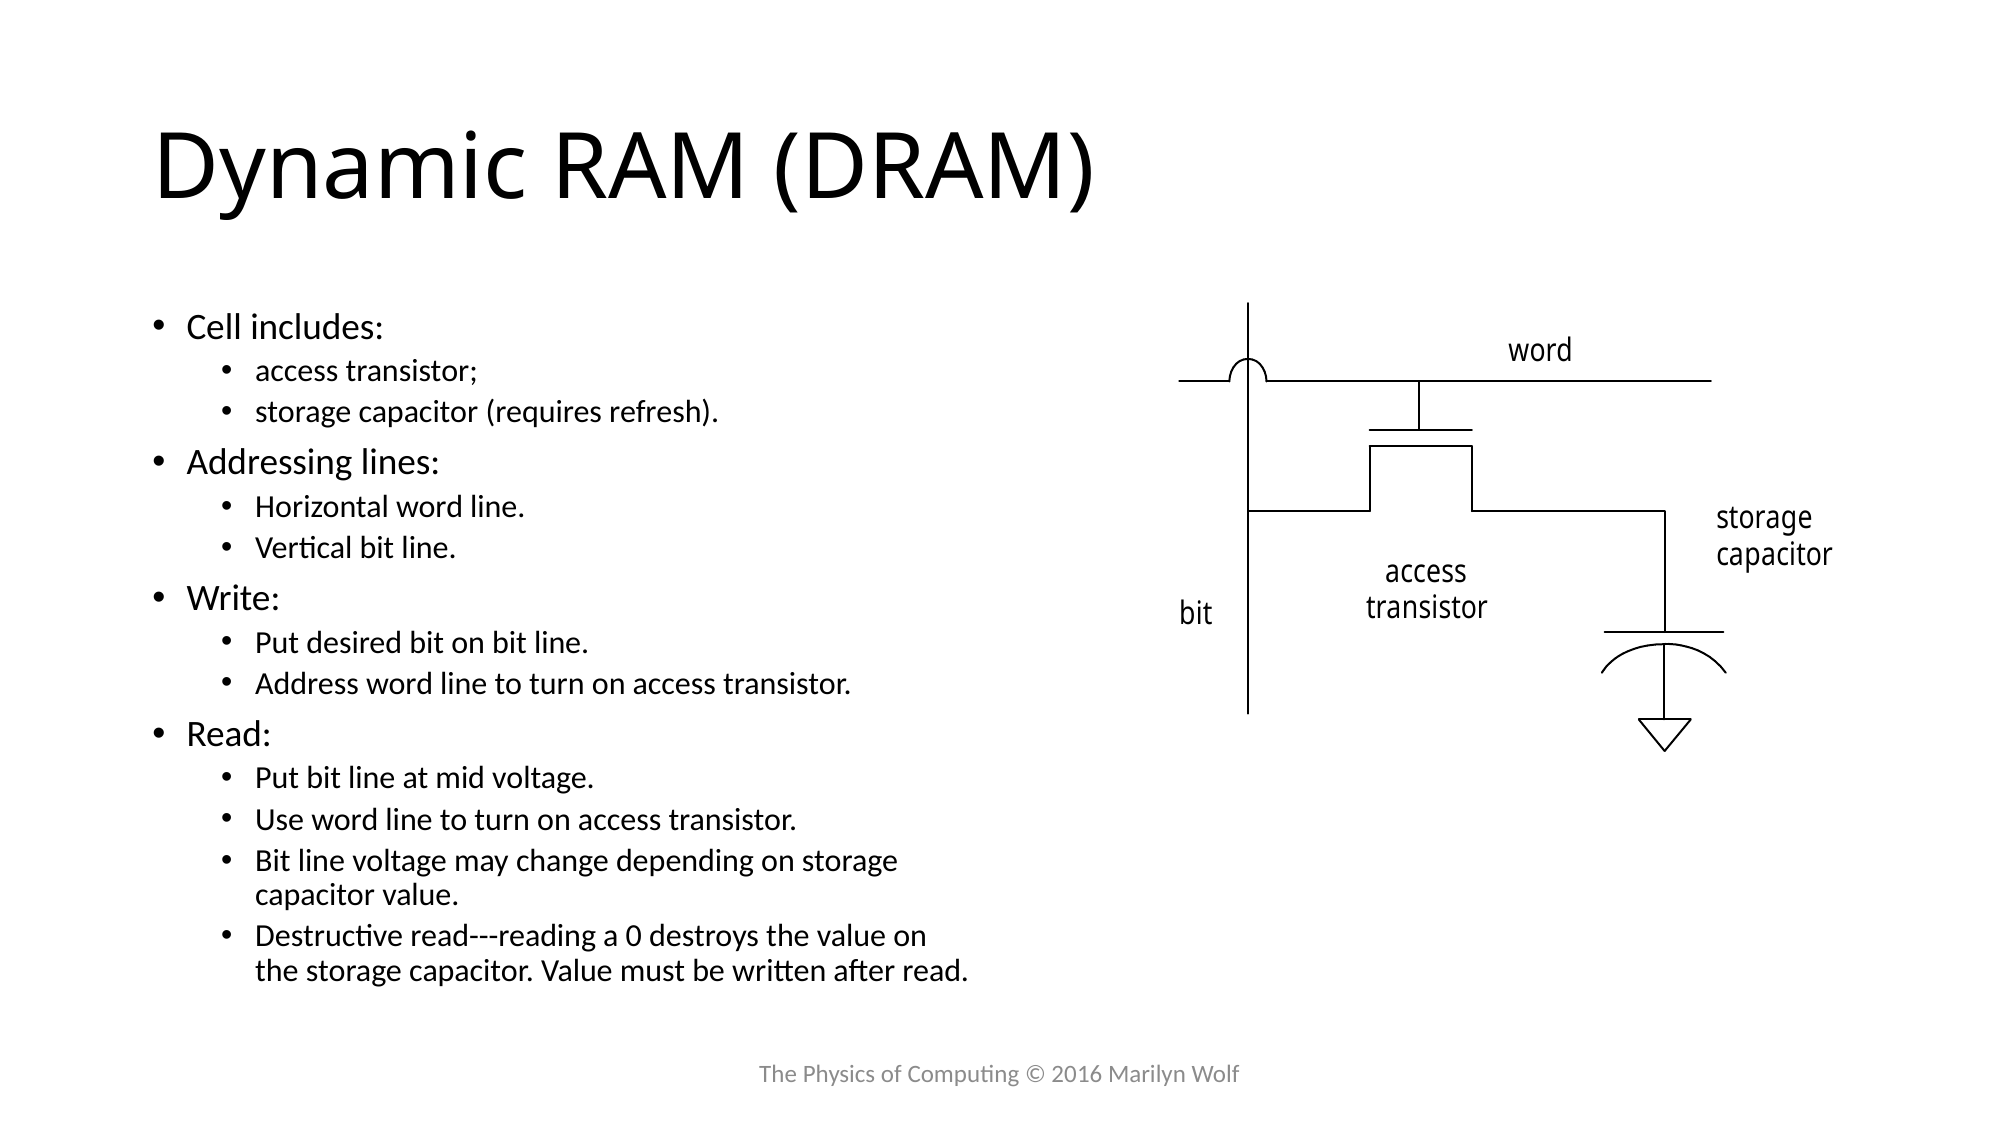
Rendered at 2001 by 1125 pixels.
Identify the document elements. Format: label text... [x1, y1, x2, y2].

footer The Physics of Computing © 2016 Marilyn Wolf [662, 1042, 1338, 1103]
title Dynamic RAM (DRAM) [137, 59, 1863, 278]
list Cell includes: access transistor; storage capacitor (requires refresh). Addressing lines: Horizontal word line. Vertical bit line. Write: Put desired bit on bit line. Address word line to turn on access transistor. Read: Put bit line at mid voltage. Use word line to turn on access transistor. Bit line voltage may change depending on storage capacitor value. Destructive read---reading a 0 destroys the value on the storage capacitor. Value must be written after read. [137, 299, 988, 1014]
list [1178, 299, 1836, 753]
